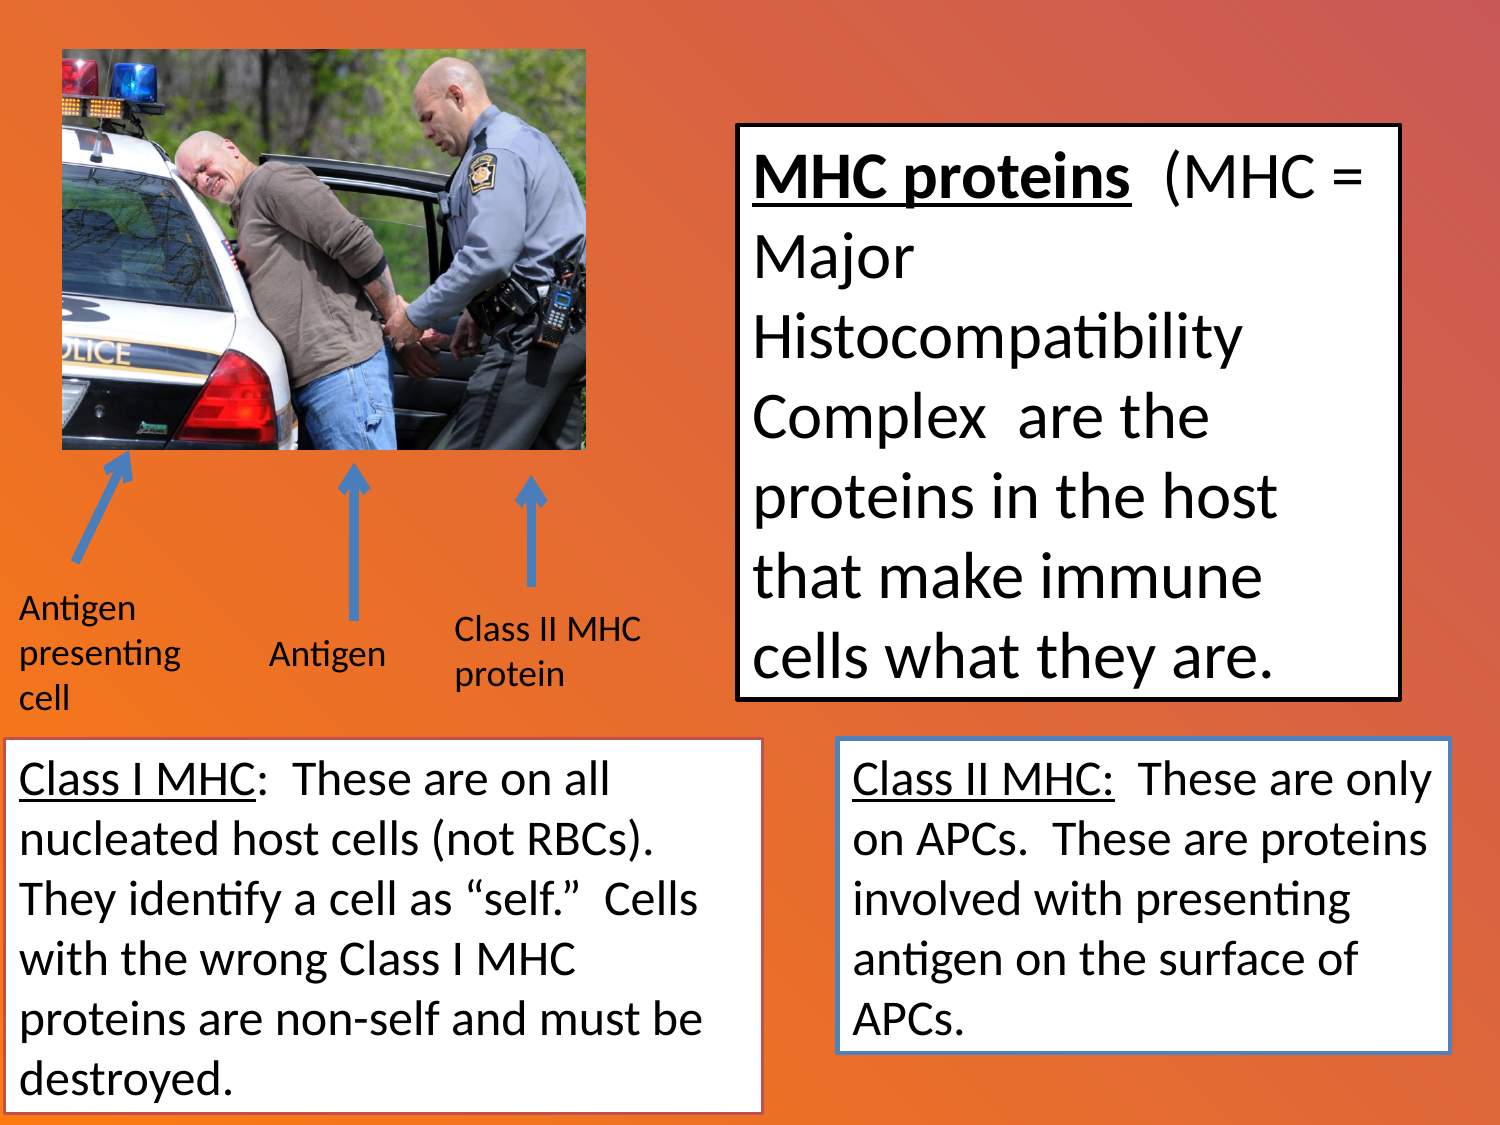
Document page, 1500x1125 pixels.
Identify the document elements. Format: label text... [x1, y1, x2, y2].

text_box Antigen [254, 621, 405, 681]
text_box Class I MHC: These are on all nucleated host cells (not RBCs). They identify a cell as “self.” Cells with the wrong Class I MHC proteins are non-self and must be destroyed. [2, 736, 765, 1115]
text_box Class II MHC protein [439, 597, 678, 702]
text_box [74, 449, 130, 563]
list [62, 49, 586, 451]
text_box Antigen presenting cell [4, 575, 255, 726]
text_box Class II MHC: These are only on APCs. These are proteins involved with presenting antigen on the surface of APCs. [835, 736, 1452, 1055]
text_box MHC proteins (MHC = Major Histocompatibility Complex are the proteins in the host that make immune cells what they are. [735, 123, 1402, 701]
